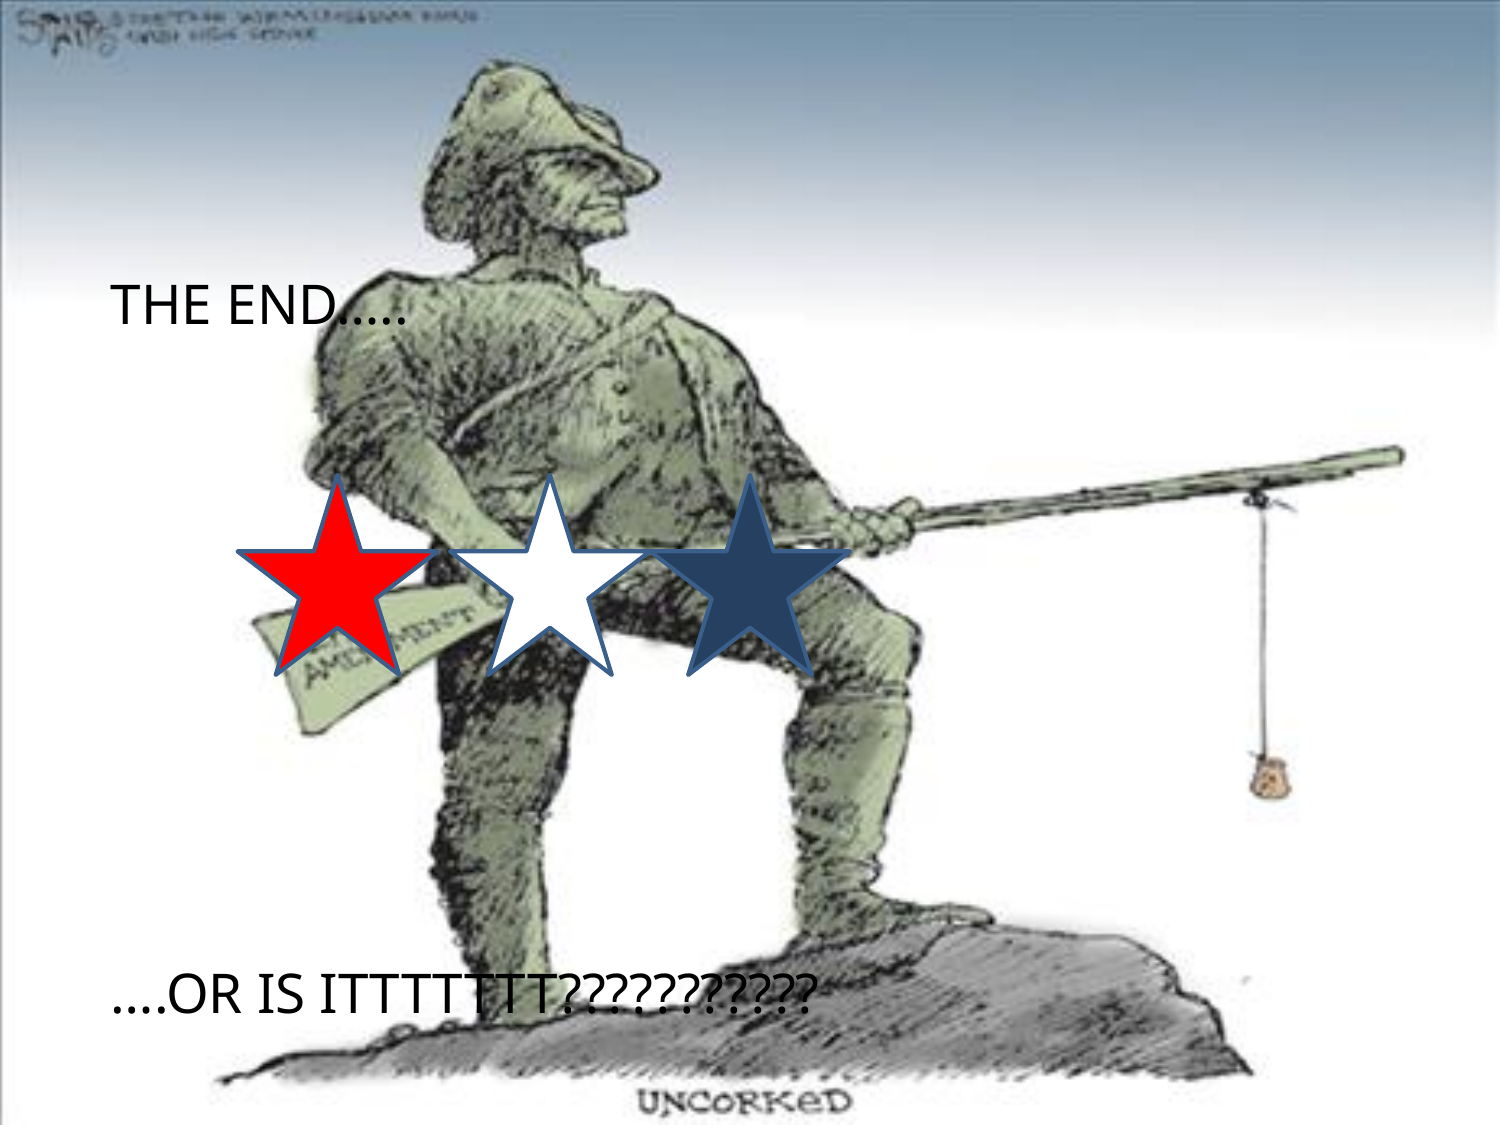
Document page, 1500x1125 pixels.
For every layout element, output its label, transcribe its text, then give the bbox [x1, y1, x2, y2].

picture [0, 0, 1500, 1125]
text_box [648, 472, 852, 677]
text_box [448, 472, 650, 677]
list THE END….. ….OR IS ITTTTTTT??????????? [75, 262, 1425, 1035]
text_box [235, 472, 440, 677]
